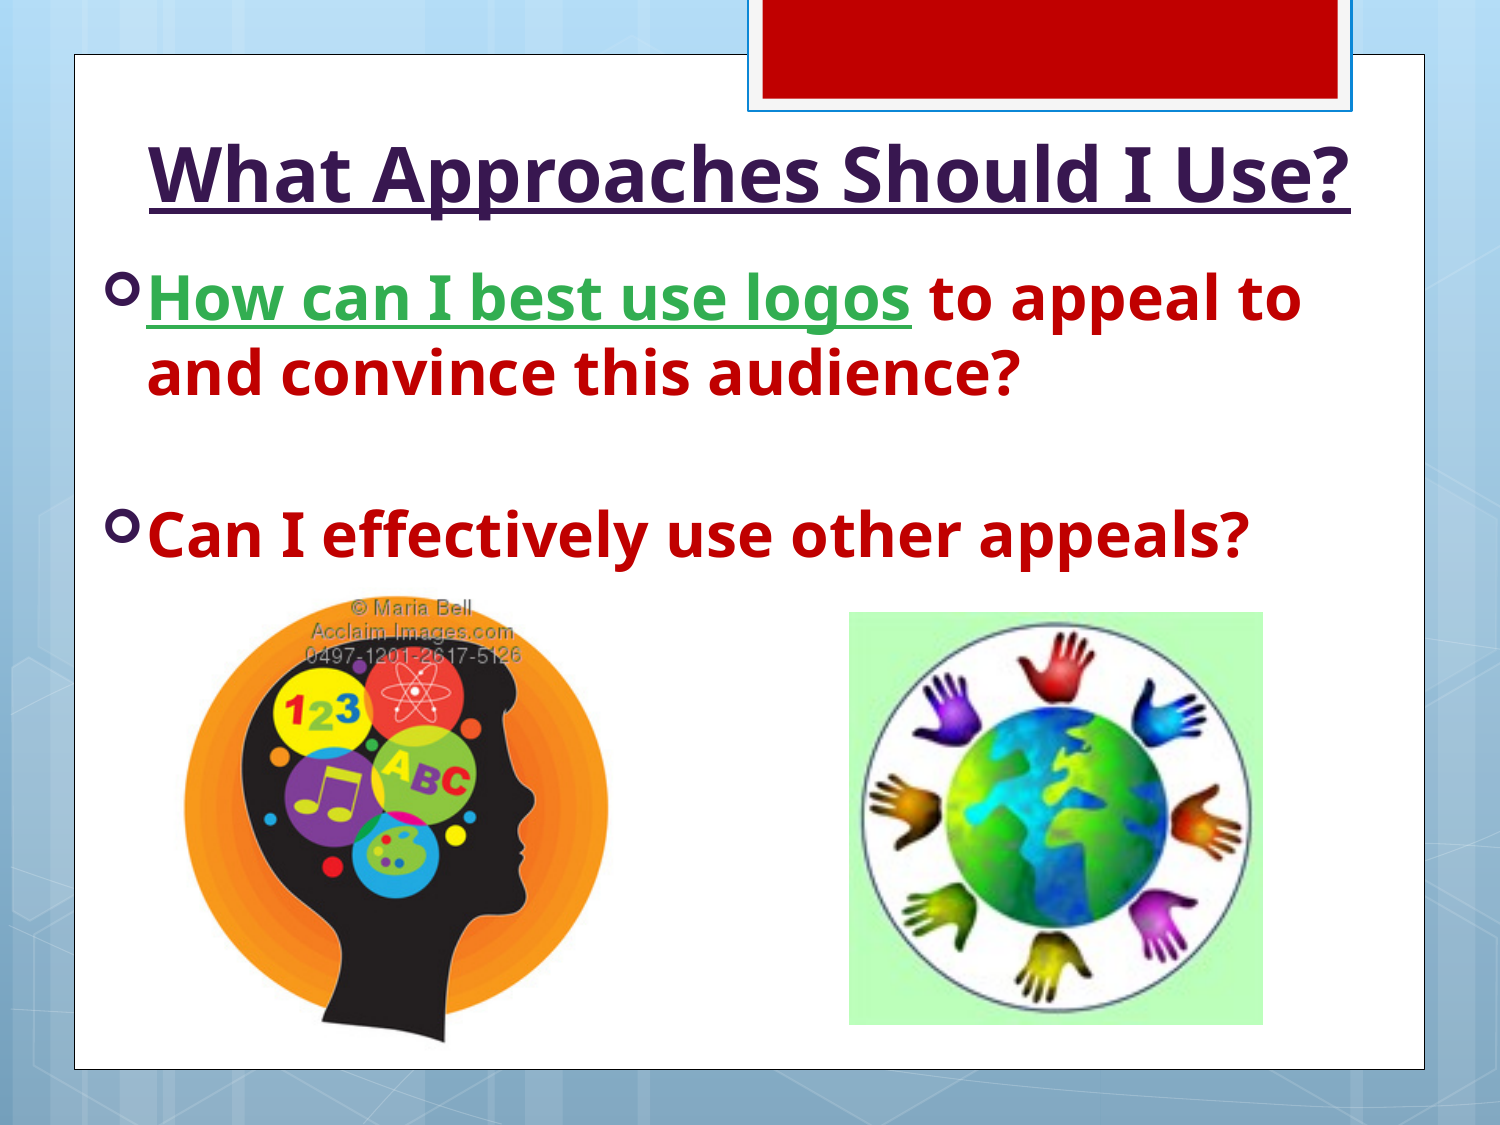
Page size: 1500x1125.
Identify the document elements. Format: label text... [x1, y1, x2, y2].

picture [162, 587, 632, 1052]
picture [849, 612, 1263, 1026]
title What Approaches Should I Use? [87, 37, 1413, 225]
list How can I best use logos to appeal to and convince this audience? Can I effectively use other appeals? [75, 249, 1425, 826]
